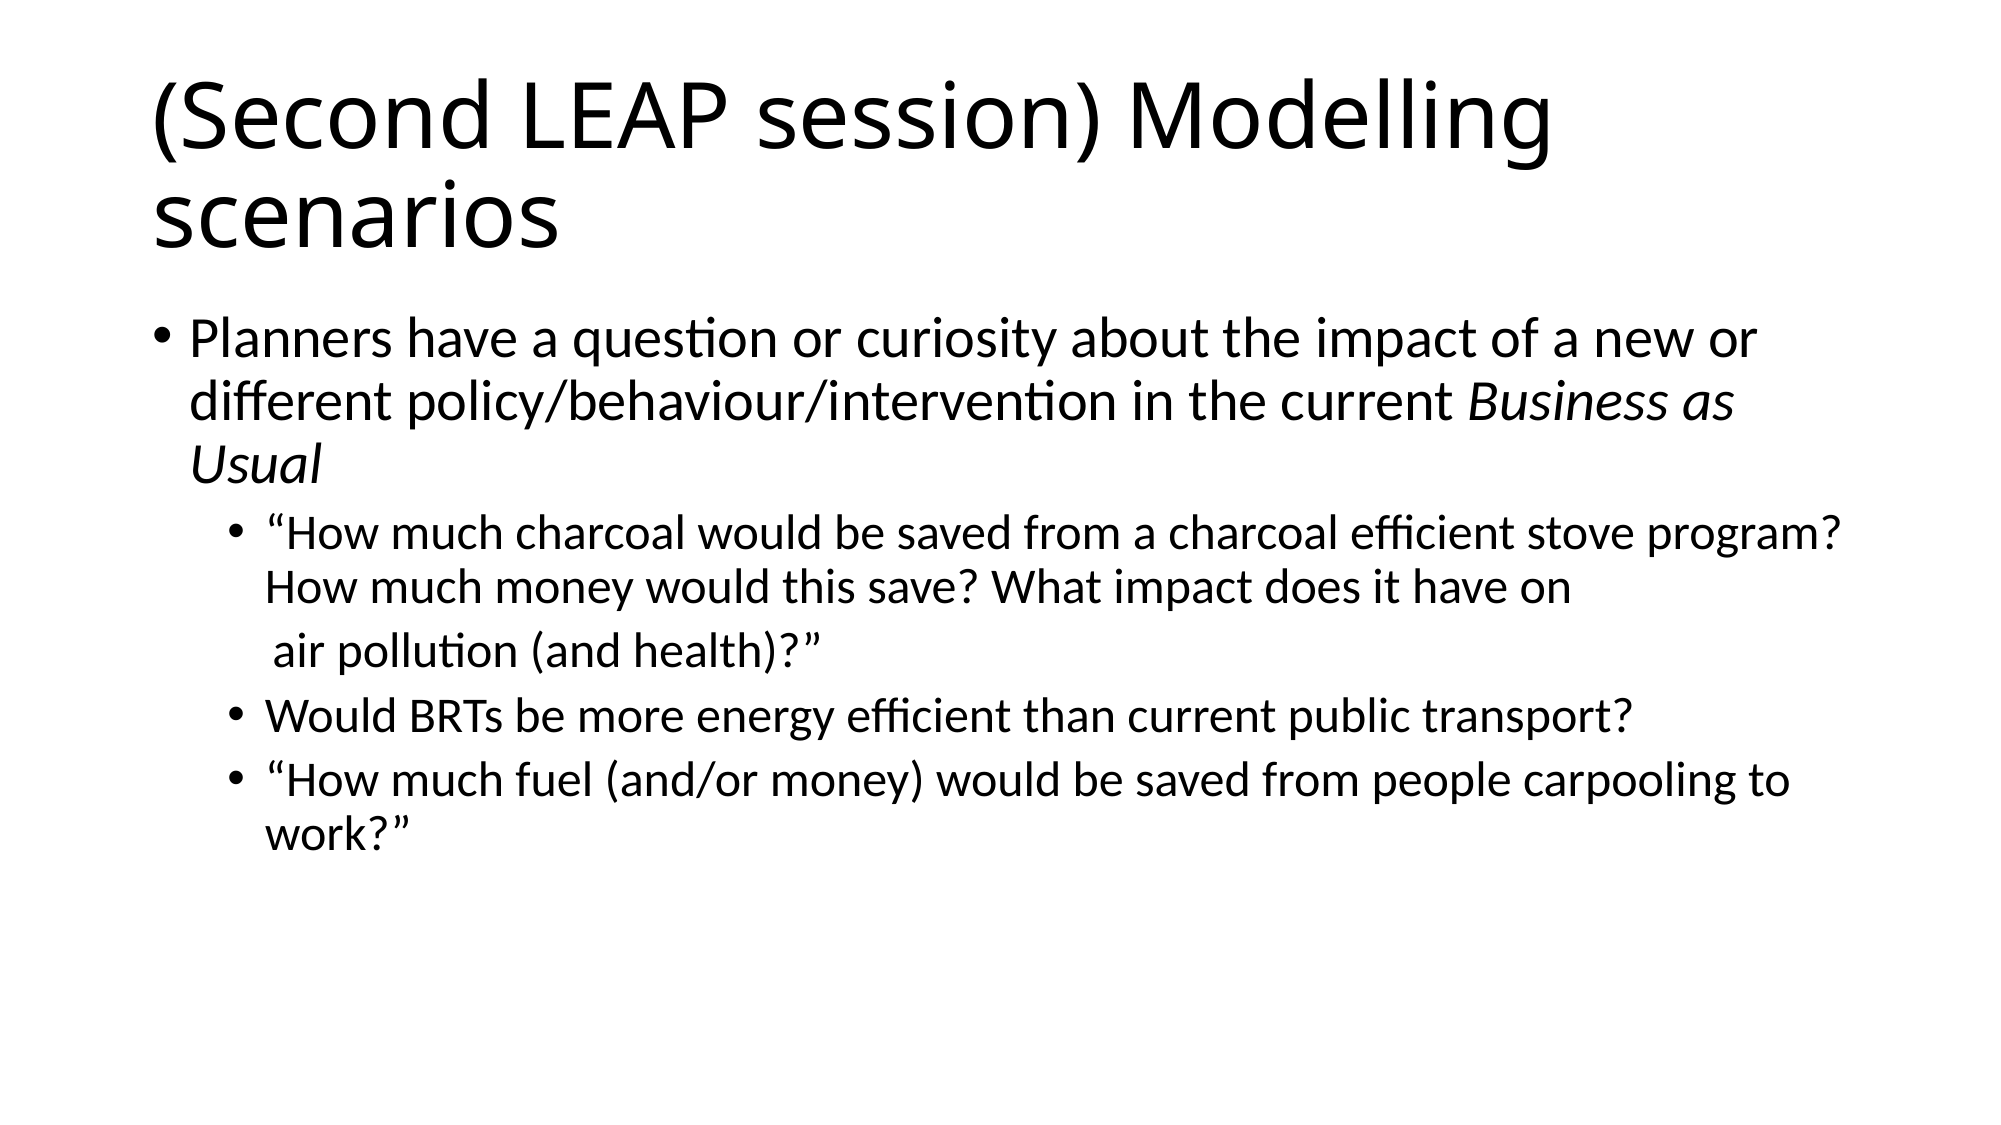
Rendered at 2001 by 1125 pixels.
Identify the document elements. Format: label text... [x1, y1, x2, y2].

title (Second LEAP session) Modelling scenarios [137, 59, 1863, 278]
list Planners have a question or curiosity about the impact of a new or different policy/behaviour/intervention in the current Business as Usual “How much charcoal would be saved from a charcoal efficient stove program? How much money would this save? What impact does it have on air pollution (and health)?” Would BRTs be more energy efficient than current public transport? “How much fuel (and/or money) would be saved from people carpooling to work?” [137, 299, 1863, 1014]
